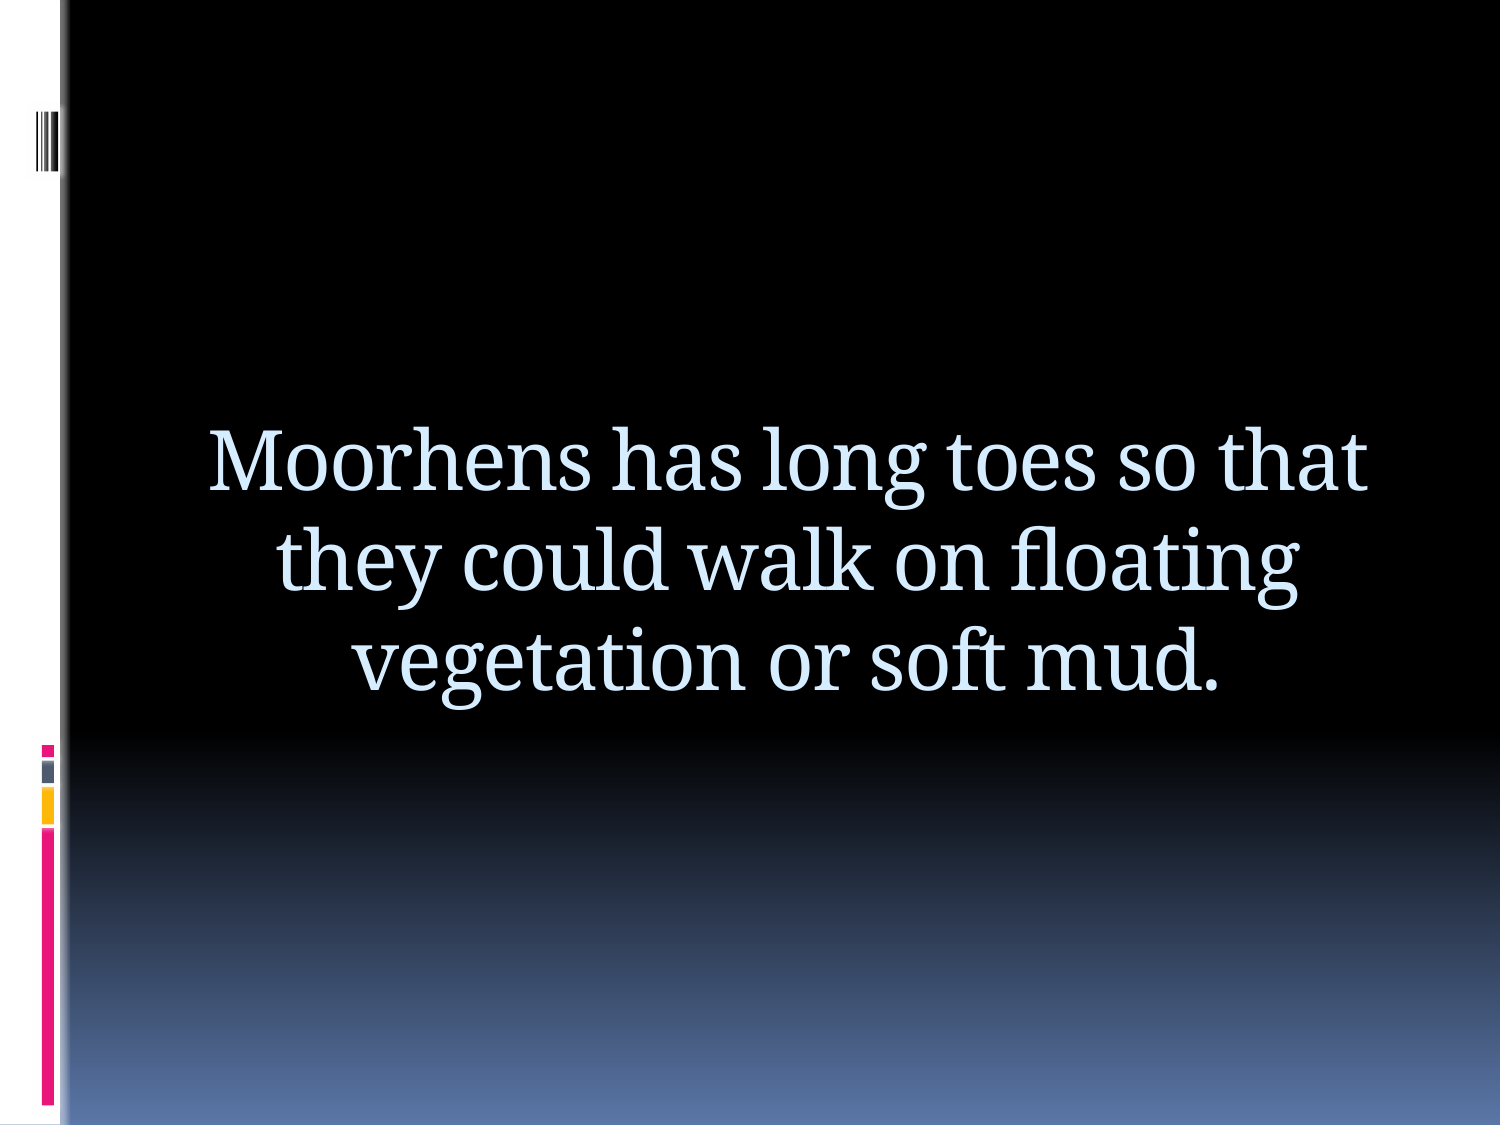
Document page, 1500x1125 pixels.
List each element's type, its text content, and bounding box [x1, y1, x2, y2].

title Moorhens has long toes so that they could walk on floating vegetation or soft mud. [150, 0, 1425, 1125]
